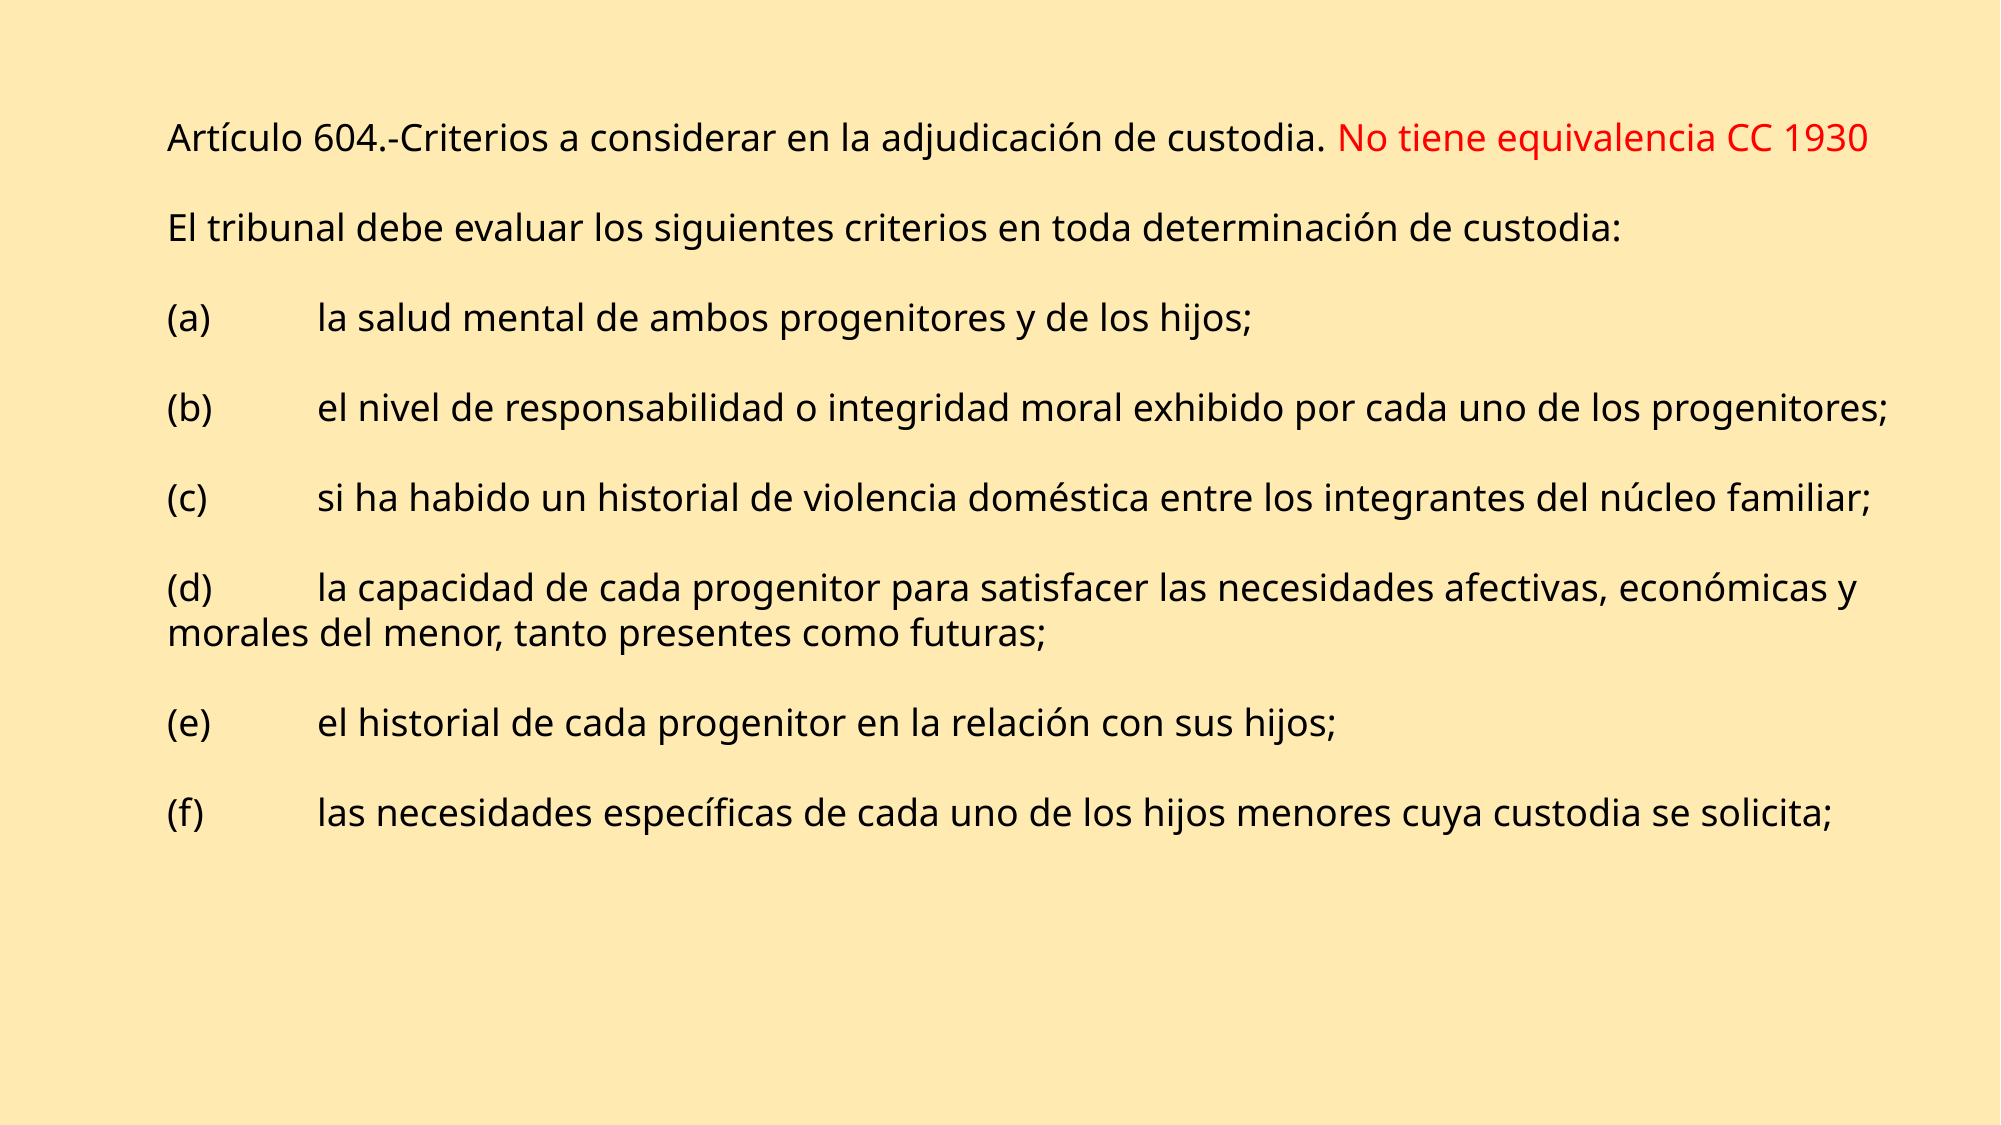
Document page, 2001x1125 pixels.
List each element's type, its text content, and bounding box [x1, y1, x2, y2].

text_box Artículo 604.-Criterios a considerar en la adjudicación de custodia. No tiene equivalencia CC 1930 El tribunal debe evaluar los siguientes criterios en toda determinación de custodia: (a) la salud mental de ambos progenitores y de los hijos; (b) el nivel de responsabilidad o integridad moral exhibido por cada uno de los progenitores; (c) si ha habido un historial de violencia doméstica entre los integrantes del núcleo familiar; (d) la capacidad de cada progenitor para satisfacer las necesidades afectivas, económicas y morales del menor, tanto presentes como futuras; (e) el historial de cada progenitor en la relación con sus hijos; (f) las necesidades específicas de cada uno de los hijos menores cuya custodia se solicita; [152, 106, 1918, 931]
